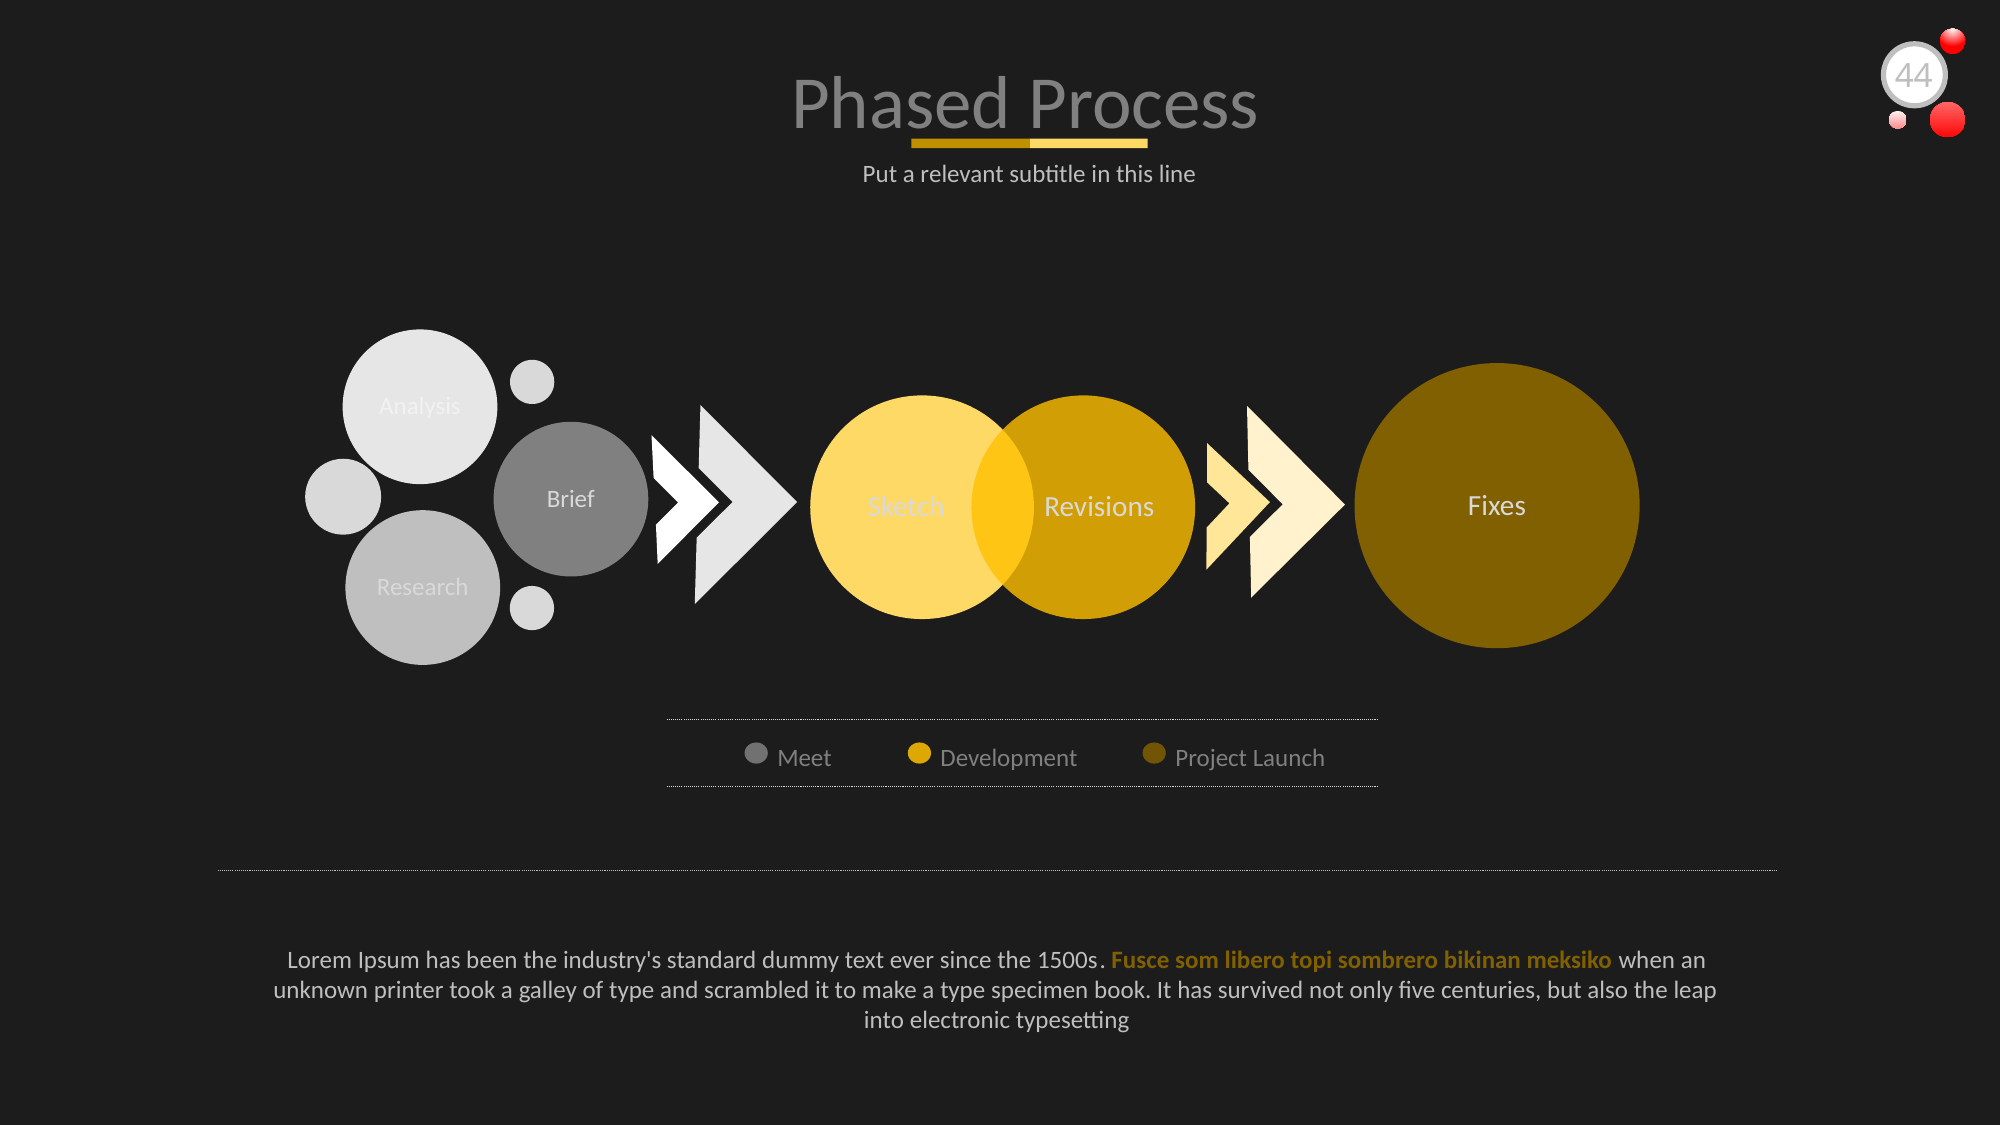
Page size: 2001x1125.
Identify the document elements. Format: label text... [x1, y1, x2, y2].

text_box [744, 741, 1327, 770]
text_box Fixes [1354, 363, 1640, 649]
text_box Put a relevant subtitle in this line [792, 142, 1267, 202]
text_box [509, 585, 555, 631]
text_box Sketch [810, 395, 1003, 620]
text_box [651, 435, 719, 564]
text_box Analysis [342, 329, 498, 485]
text_box [305, 458, 382, 535]
text_box [694, 404, 798, 605]
text_box [1206, 443, 1270, 570]
text_box Phased Process [597, 1, 1454, 152]
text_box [1876, 28, 1966, 138]
text_box Brief [493, 421, 649, 577]
text_box Revisions [971, 395, 1196, 620]
text_box Research [345, 510, 501, 665]
text_box Lorem Ipsum has been the industry's standard dummy text ever since the 1500s. Fusce som libero topi sombrero bikinan meksiko when an unknown printer took a galley of type and scrambled it to make a type specimen book. It has survived not only five centuries, but also the leap into electronic typesetting [247, 936, 1746, 1044]
text_box [1247, 405, 1345, 598]
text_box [911, 138, 1148, 149]
text_box [510, 359, 555, 404]
